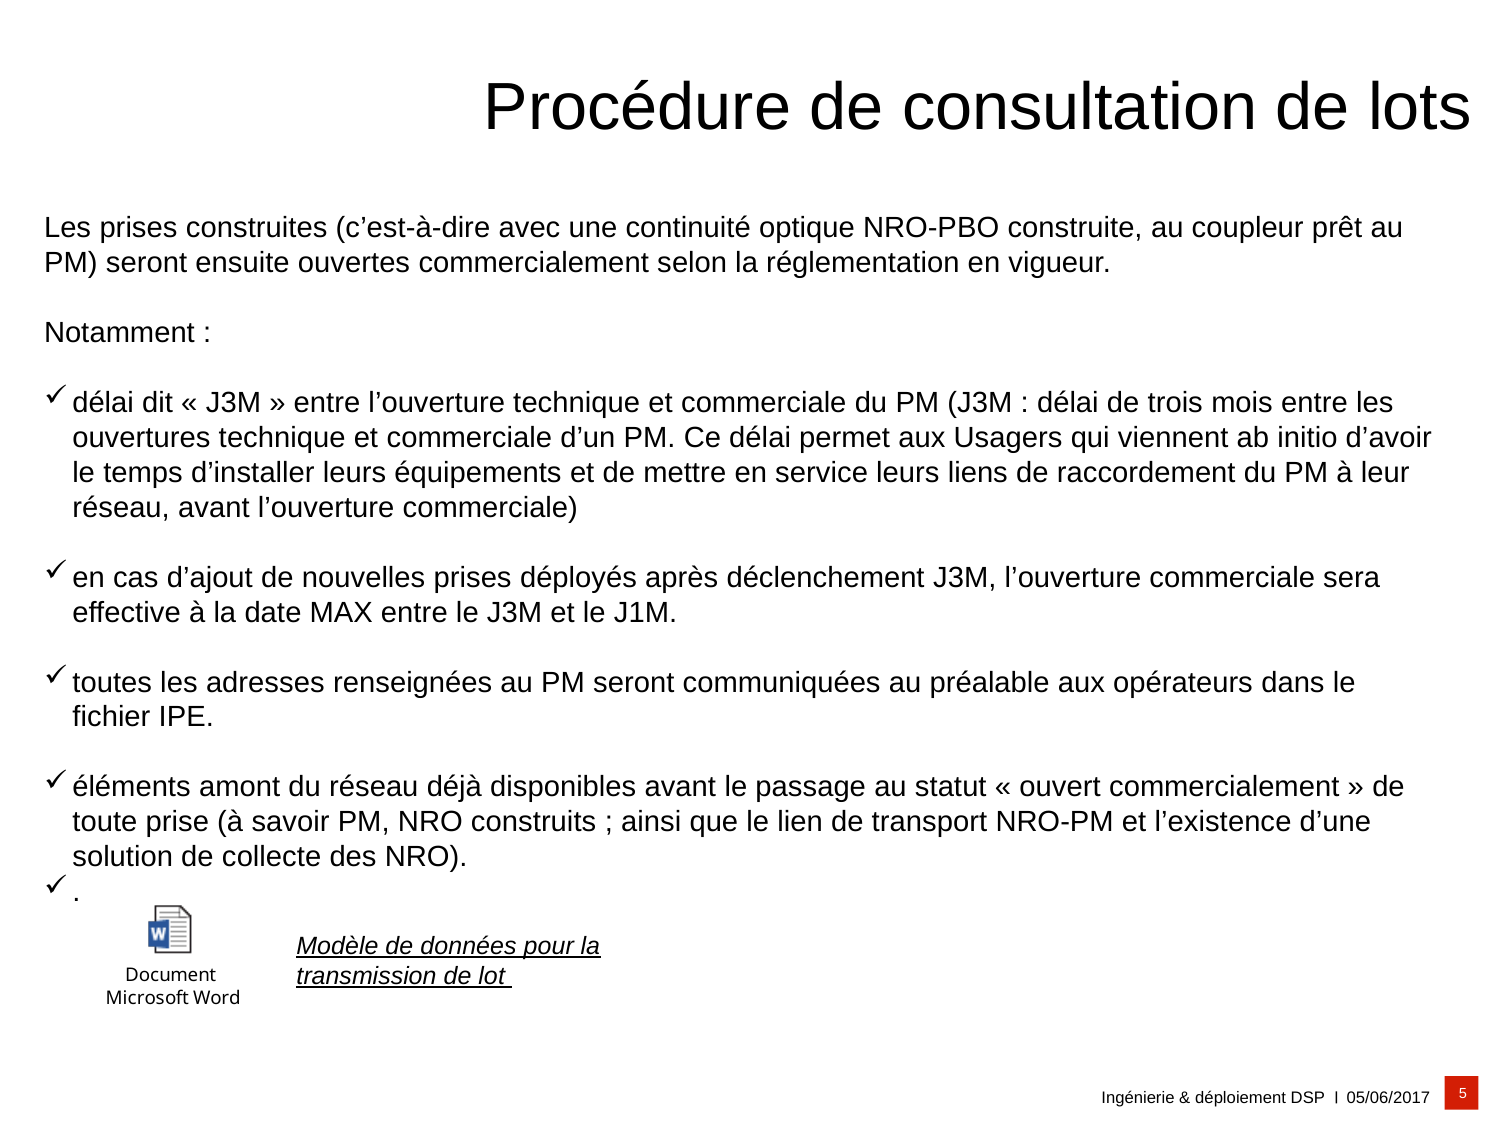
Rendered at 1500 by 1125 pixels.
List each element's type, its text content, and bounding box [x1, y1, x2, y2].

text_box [245, 224, 1246, 893]
text_box Modèle de données pour la transmission de lot [281, 922, 660, 998]
text_box Les prises construites (c’est-à-dire avec une continuité optique NRO-PBO construite, au coupleur prêt au PM) seront ensuite ouvertes commercialement selon la réglementation en vigueur. Notamment : délai dit « J3M » entre l’ouverture technique et commerciale du PM (J3M : délai de trois mois entre les ouvertures technique et commerciale d’un PM. Ce délai permet aux Usagers qui viennent ab initio d’avoir le temps d’installer leurs équipements et de mettre en service leurs liens de raccordement du PM à leur réseau, avant l’ouverture commerciale) en cas d’ajout de nouvelles prises déployés après déclenchement J3M, l’ouverture commerciale sera effective à la date MAX entre le J3M et le J1M. toutes les adresses renseignées au PM seront communiquées au préalable aux opérateurs dans le fichier IPE. éléments amont du réseau déjà disponibles avant le passage au statut « ouvert commercialement » de toute prise (à savoir PM, NRO construits ; ainsi que le lien de transport NRO-PM et l’existence d’une solution de collecte des NRO). . [29, 200, 1459, 945]
title Procédure de consultation de lots [212, 27, 1488, 178]
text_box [97, 904, 248, 1032]
